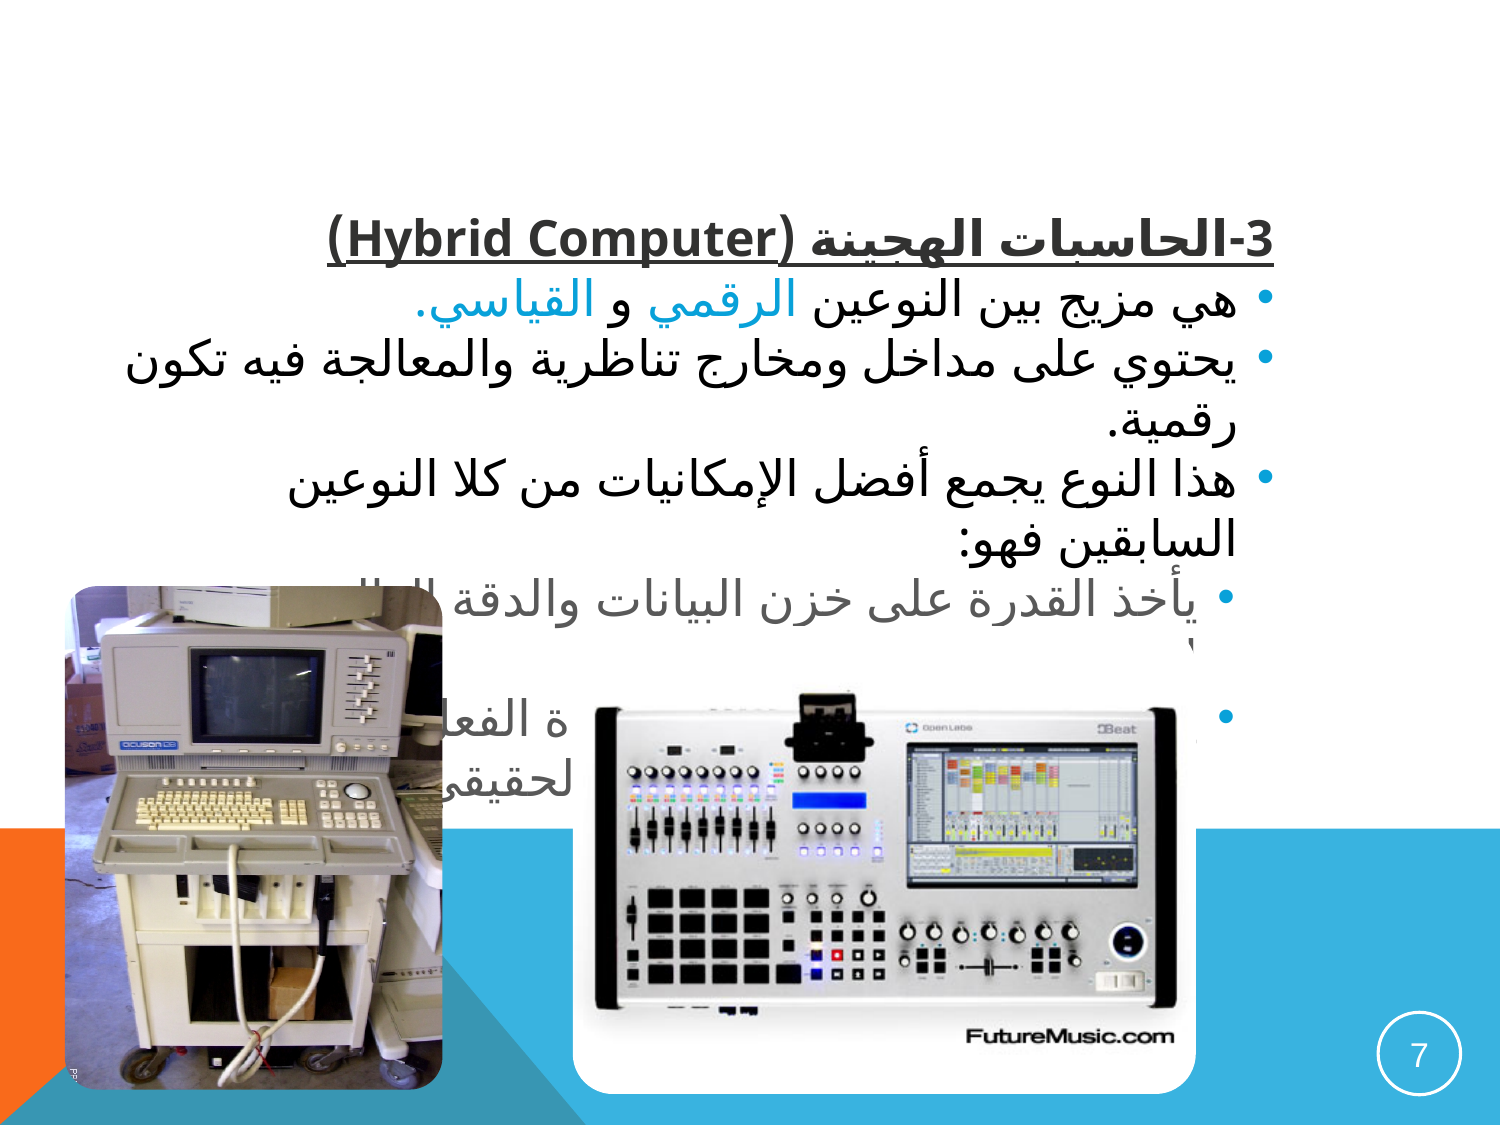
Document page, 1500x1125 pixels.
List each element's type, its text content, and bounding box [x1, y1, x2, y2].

picture [64, 585, 443, 1090]
picture [572, 625, 1197, 1095]
slide_number 7 [1376, 1010, 1463, 1097]
text_box 3-الحاسبات الهجينة (Hybrid Computer) هي مزيج بين النوعين الرقمي و القياسي. يحتوي على مداخل ومخارج تناظرية والمعالجة فيه تكون رقمية. هذا النوع يجمع أفضل الإمكانيات من كلا النوعين السابقين فهو: يأخذ القدرة على خزن البيانات والدقة العالية من الحاسبات الرقمية. يأخذ من الحاسبات التناظرية ردة الفعل السريعة لتغيير المدخلات ونظام الوقت الحقيقي. [105, 199, 1289, 984]
